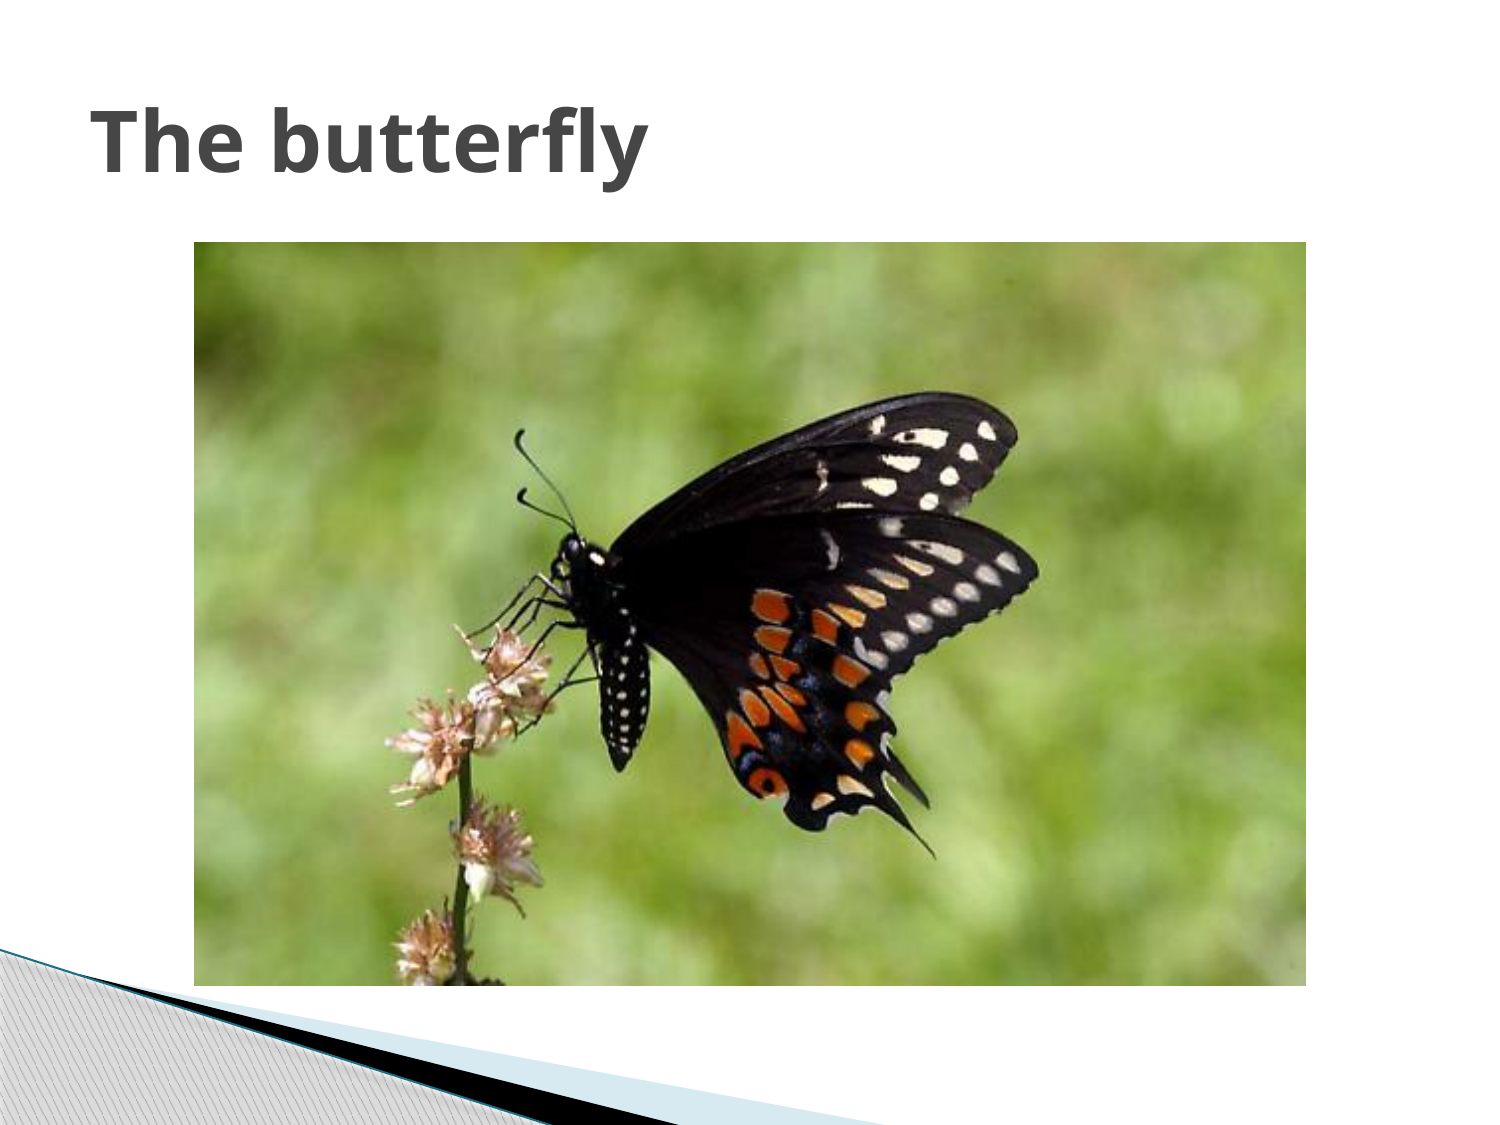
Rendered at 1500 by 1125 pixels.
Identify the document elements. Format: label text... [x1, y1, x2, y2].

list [193, 242, 1307, 986]
title The butterfly [75, 45, 1425, 233]
